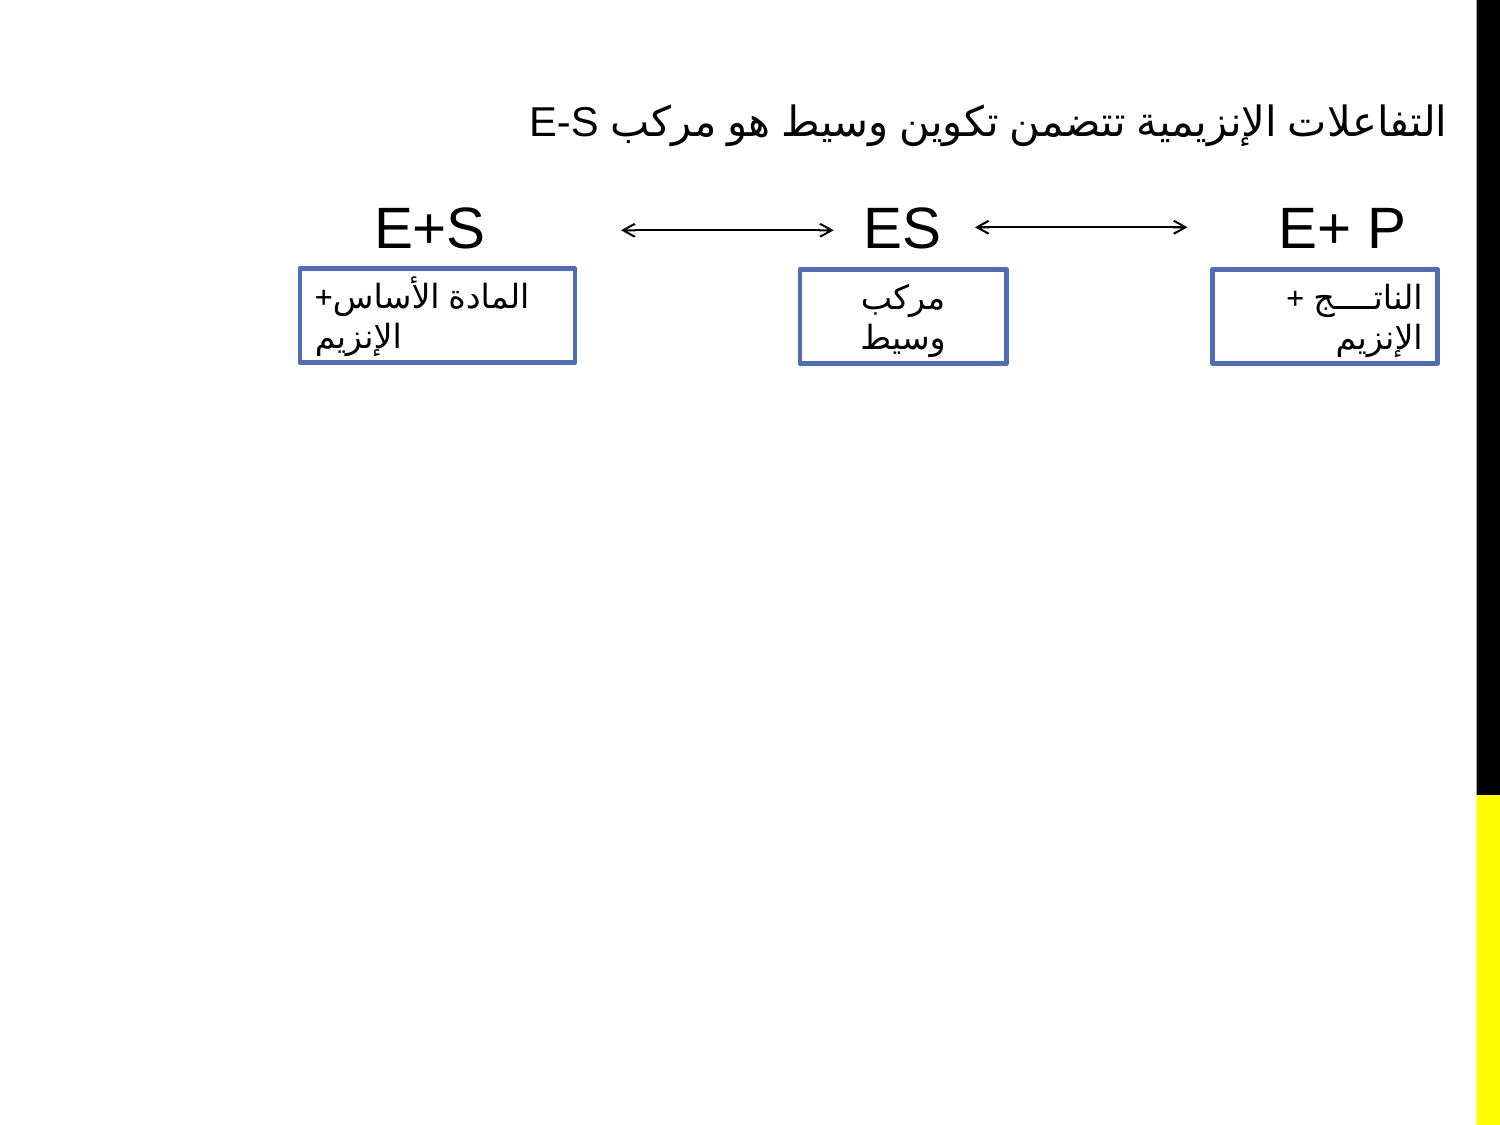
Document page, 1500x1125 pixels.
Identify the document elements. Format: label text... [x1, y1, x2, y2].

text_box الناتــــج + الإنزيم [1210, 267, 1440, 366]
text_box مركب وسيط [798, 267, 1009, 366]
text_box E-S التفاعلات الإنزيمية تتضمن تكوين وسيط هو مركب E+S ES E+ P [212, 87, 1463, 268]
text_box المادة الأساس+ الإنزيم [298, 266, 577, 365]
